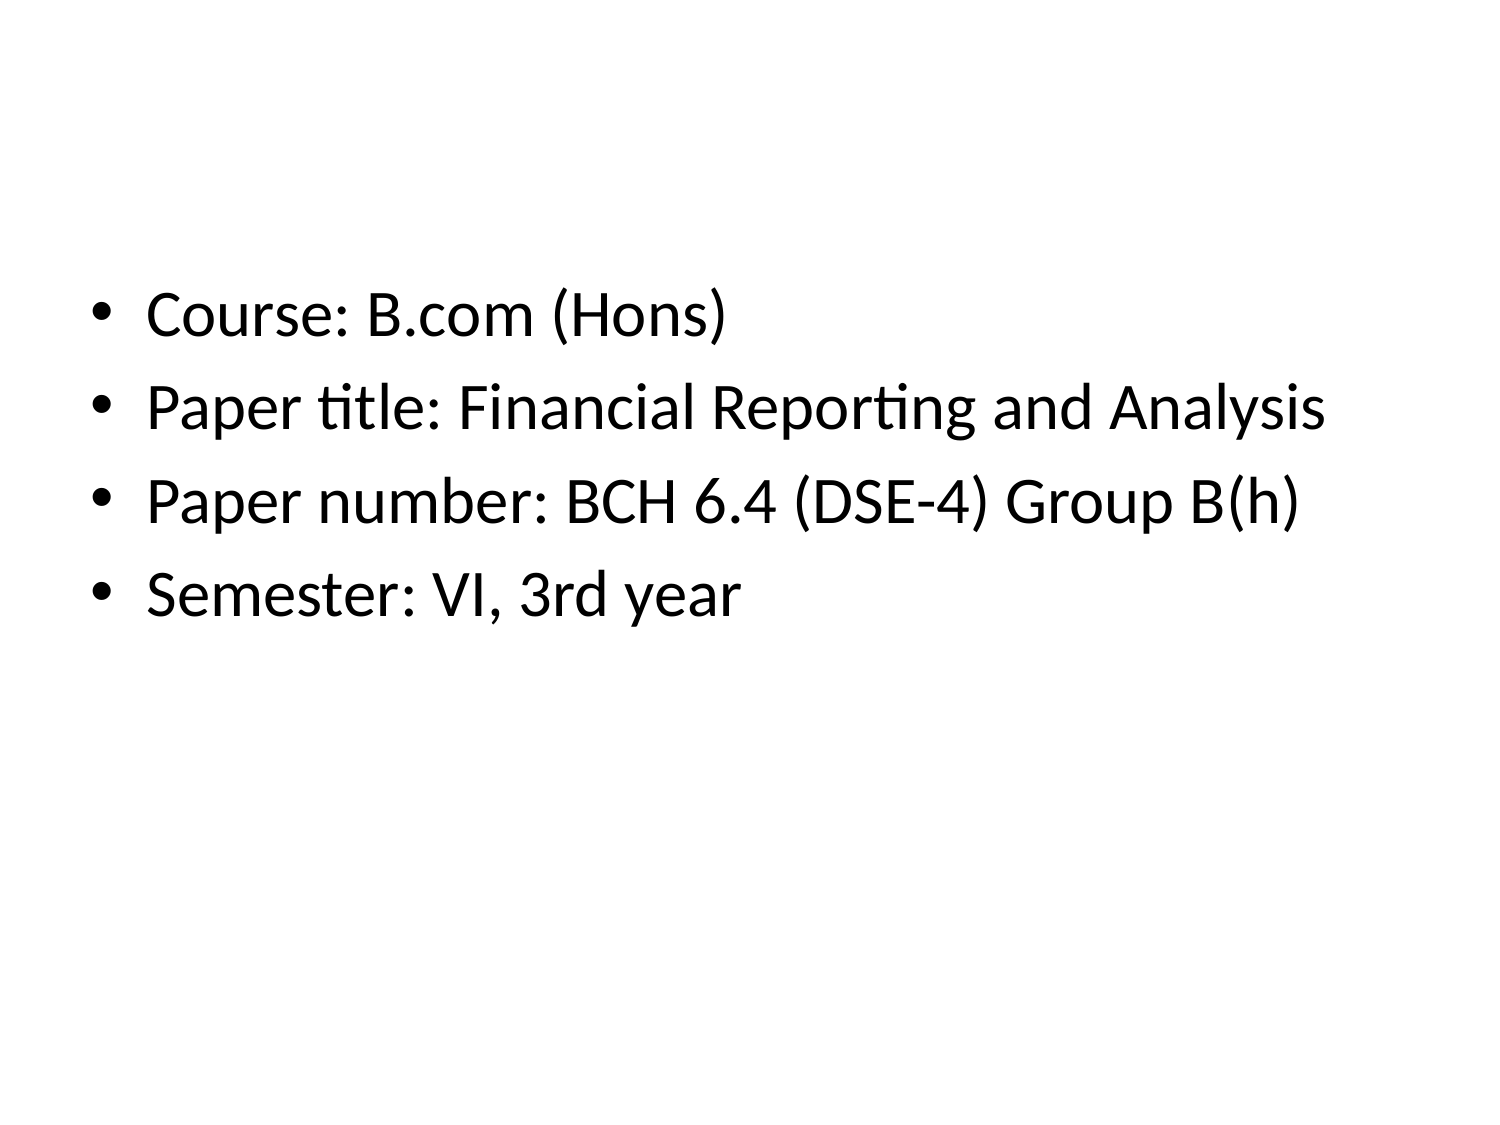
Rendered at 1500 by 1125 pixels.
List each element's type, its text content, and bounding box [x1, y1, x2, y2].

list Course: B.com (Hons) Paper title: Financial Reporting and Analysis Paper number: BCH 6.4 (DSE-4) Group B(h) Semester: VI, 3rd year [75, 262, 1425, 1005]
